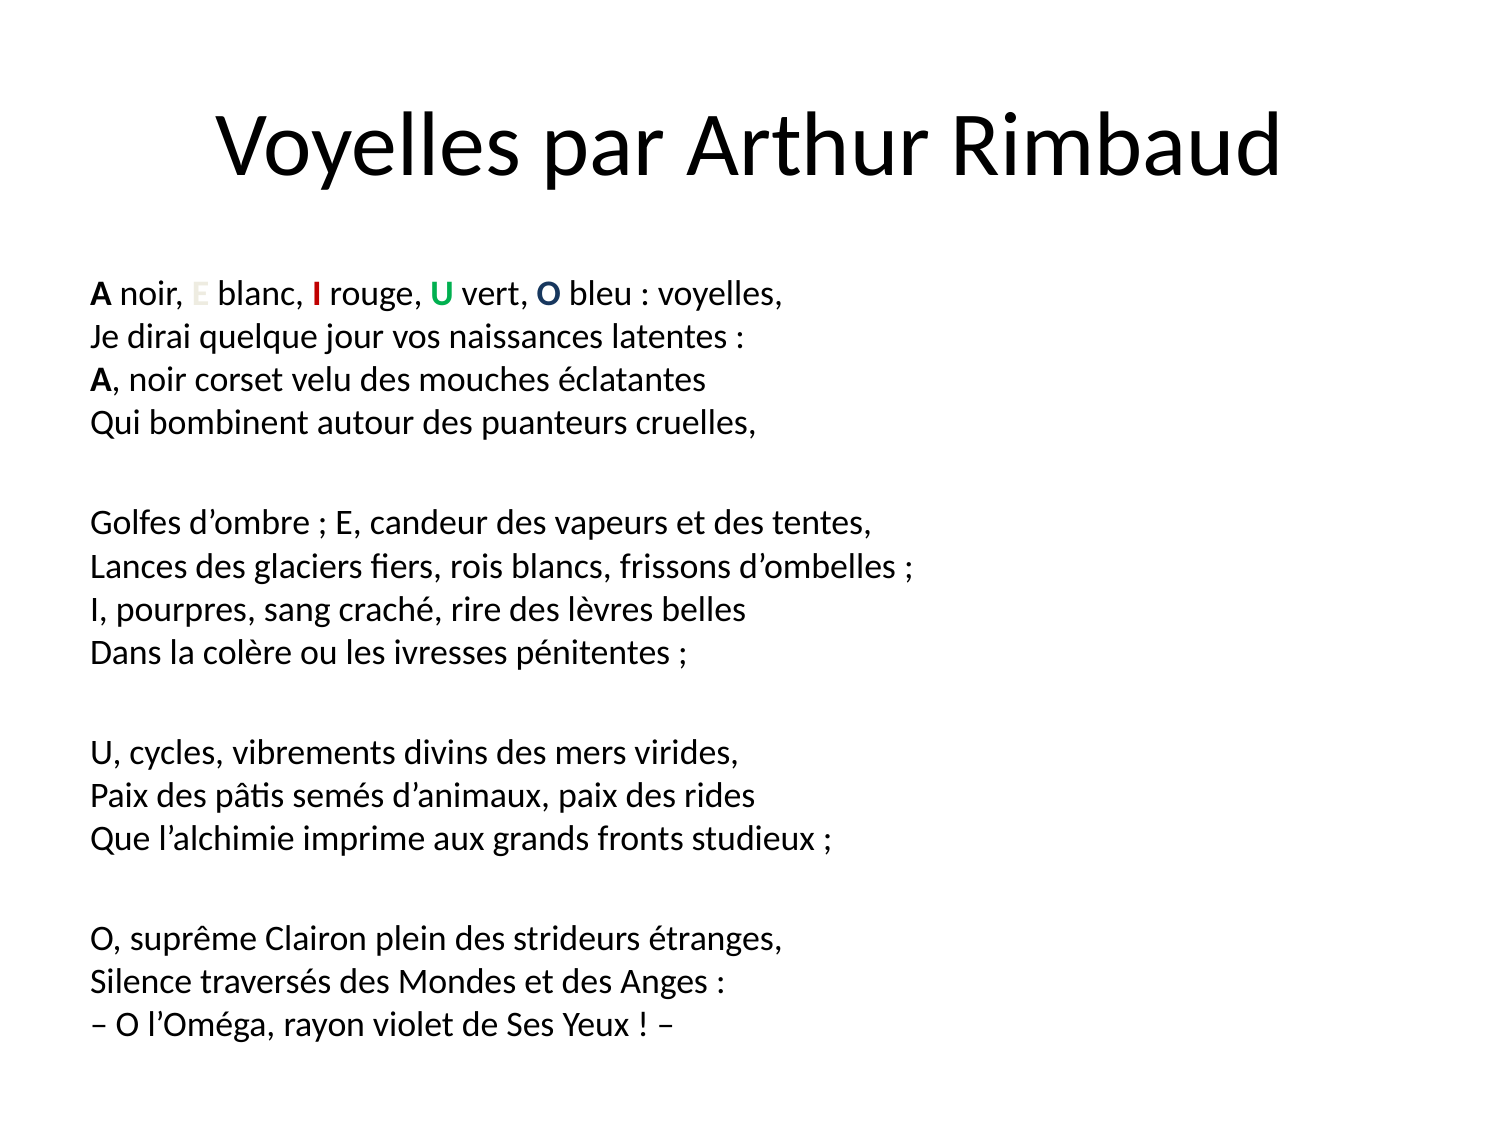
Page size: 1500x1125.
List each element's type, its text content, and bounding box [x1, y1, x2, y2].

title Voyelles par Arthur Rimbaud [75, 45, 1425, 233]
list A noir, E blanc, I rouge, U vert, O bleu : voyelles, Je dirai quelque jour vos naissances latentes : A, noir corset velu des mouches éclatantes Qui bombinent autour des puanteurs cruelles, Golfes d’ombre ; E, candeur des vapeurs et des tentes, Lances des glaciers fiers, rois blancs, frissons d’ombelles ; I, pourpres, sang craché, rire des lèvres belles Dans la colère ou les ivresses pénitentes ; U, cycles, vibrements divins des mers virides, Paix des pâtis semés d’animaux, paix des rides Que l’alchimie imprime aux grands fronts studieux ; O, suprême Clairon plein des strideurs étranges, Silence traversés des Mondes et des Anges : – O l’Oméga, rayon violet de Ses Yeux ! – [75, 262, 1354, 1125]
